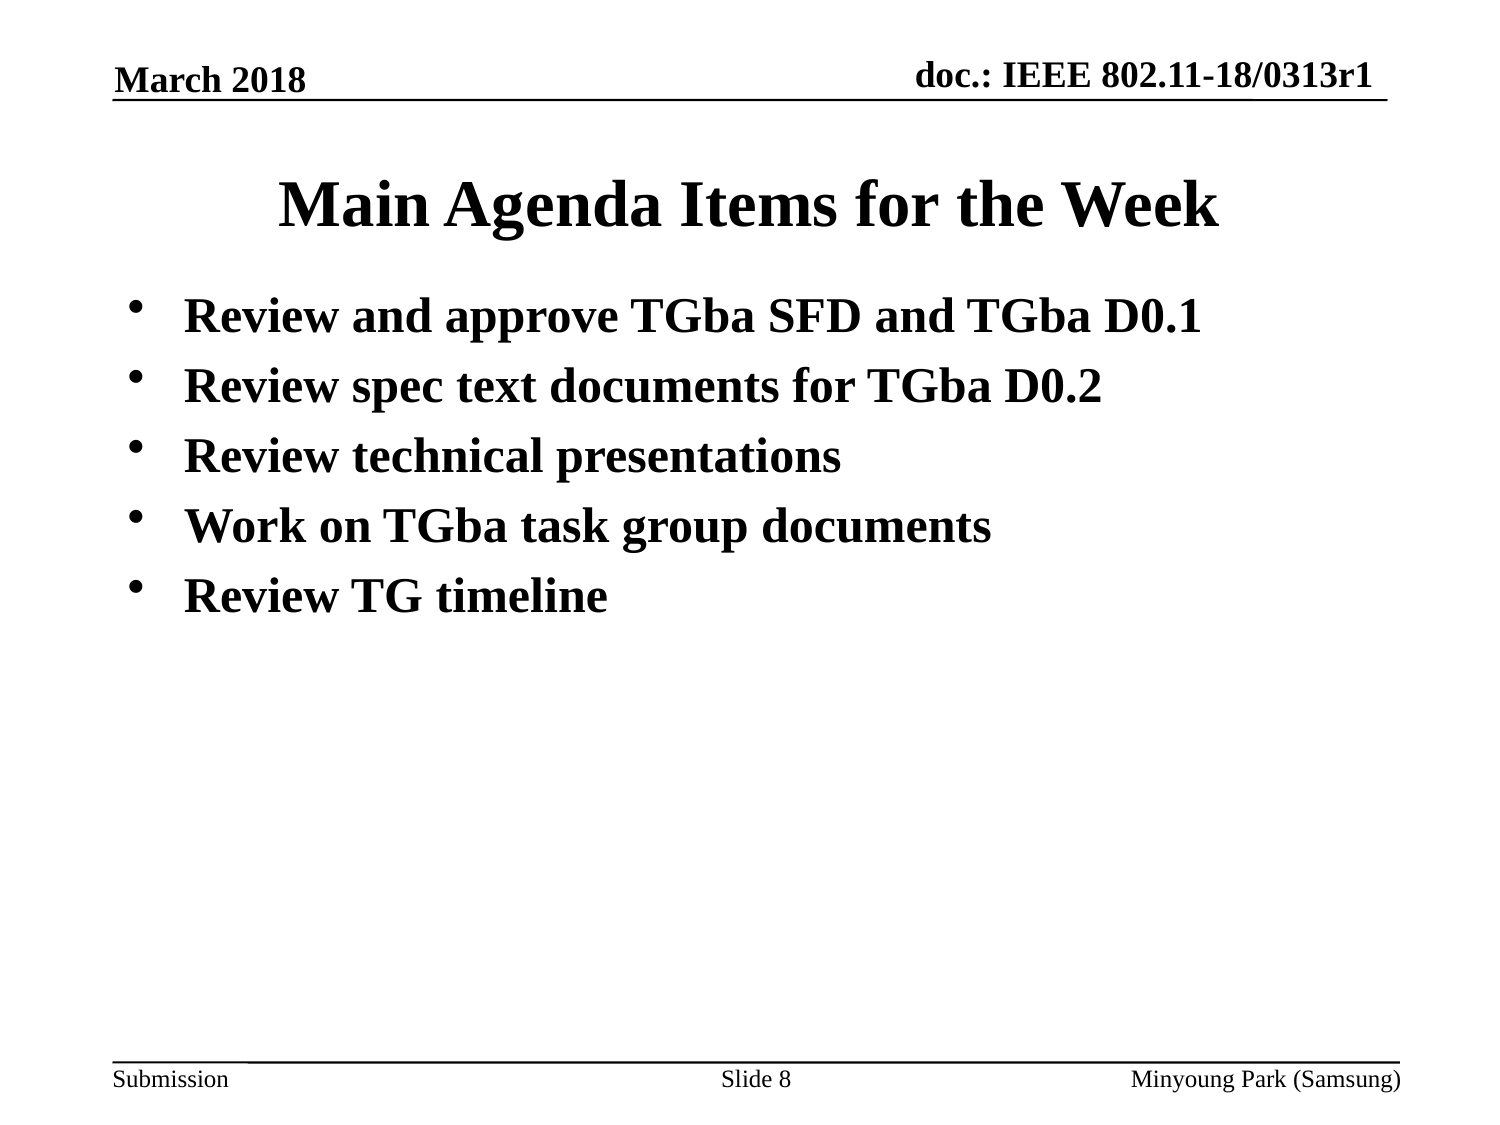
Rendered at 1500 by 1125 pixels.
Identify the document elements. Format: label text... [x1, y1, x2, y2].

footer Minyoung Park (Samsung) [949, 1061, 1402, 1093]
title Main Agenda Items for the Week [112, 112, 1388, 275]
list Review and approve TGba SFD and TGba D0.1 Review spec text documents for TGba D0.2 Review technical presentations Work on TGba task group documents Review TG timeline [112, 275, 1413, 1050]
slide_number Slide 8 [712, 1061, 800, 1093]
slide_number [114, 54, 335, 101]
